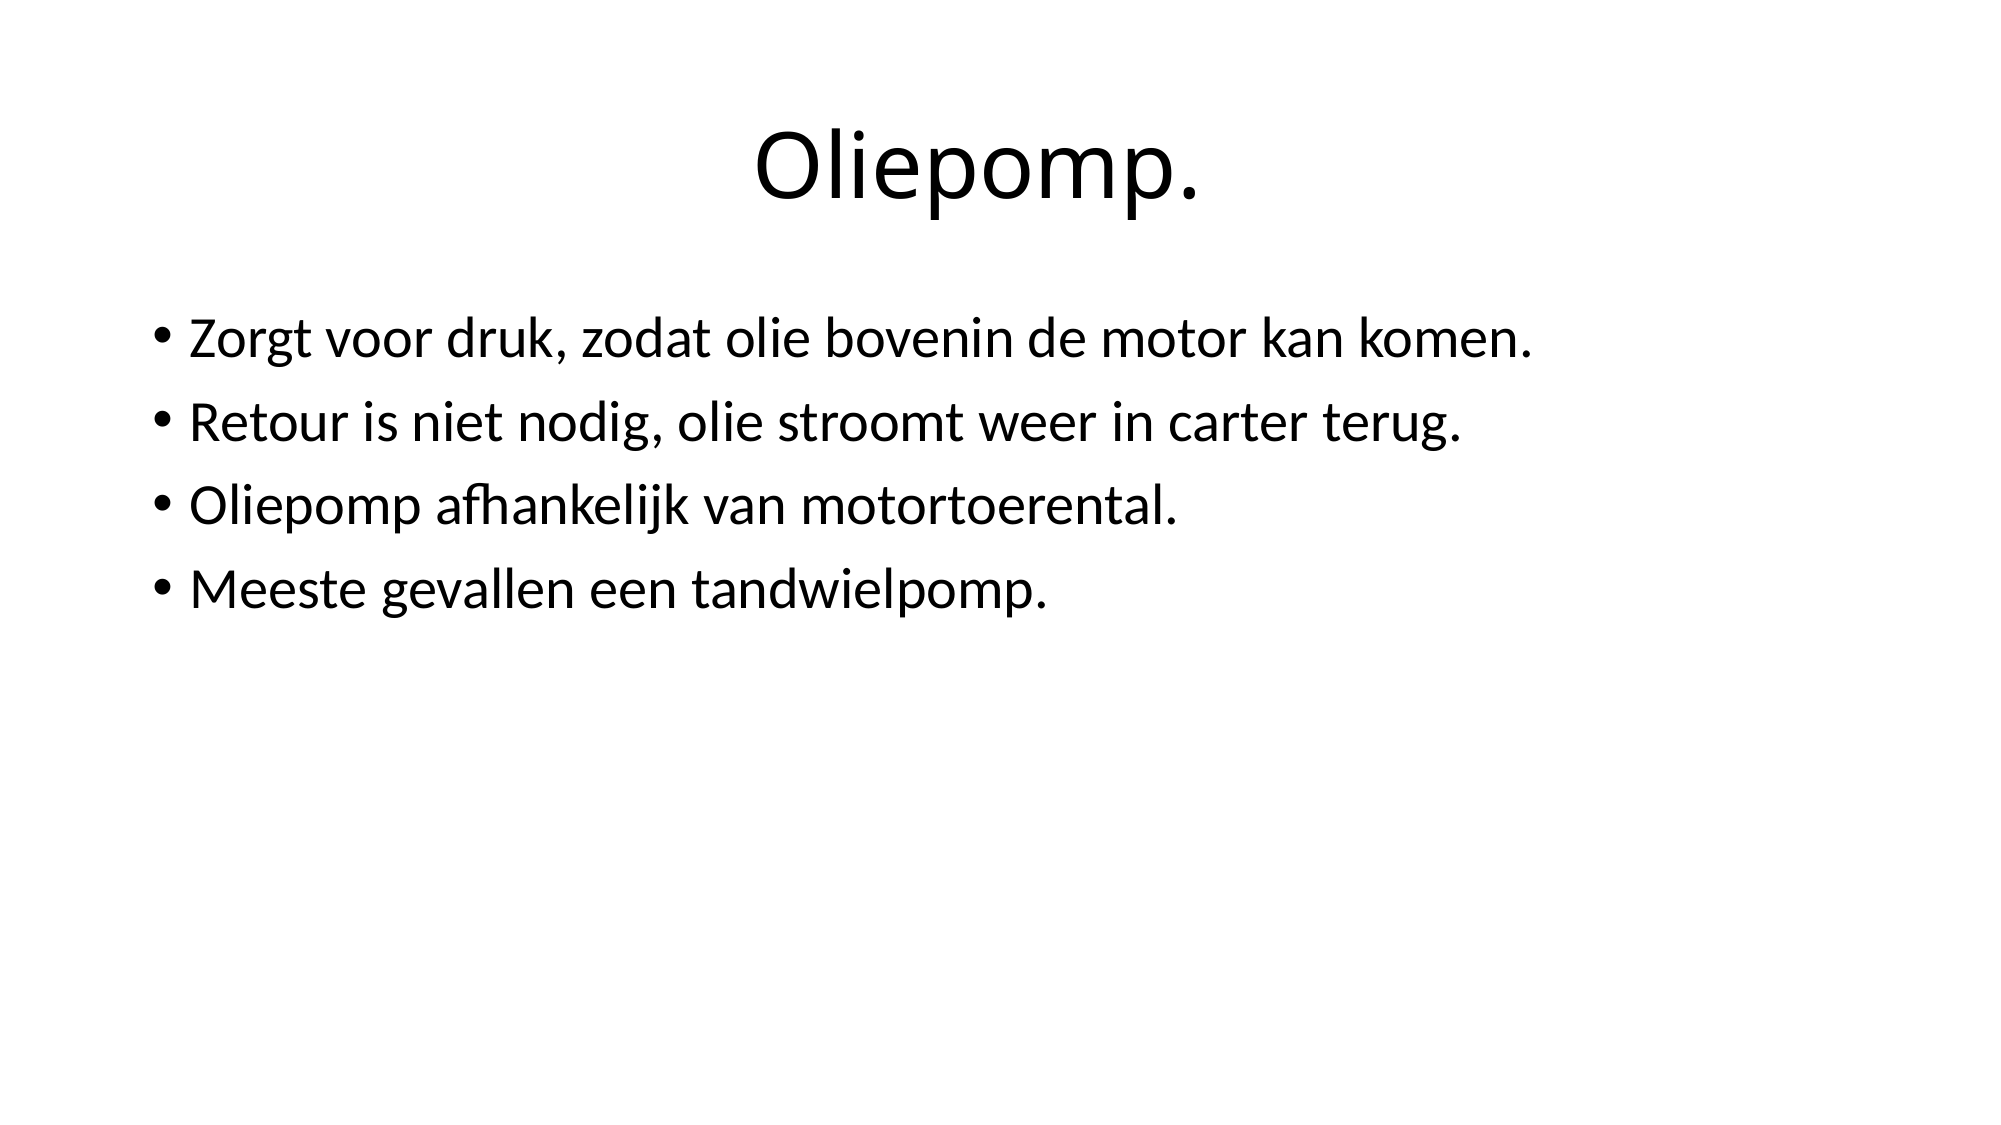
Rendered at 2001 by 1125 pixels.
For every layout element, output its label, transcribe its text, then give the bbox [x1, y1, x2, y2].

title Oliepomp. [137, 59, 1863, 278]
list Zorgt voor druk, zodat olie bovenin de motor kan komen. Retour is niet nodig, olie stroomt weer in carter terug. Oliepomp afhankelijk van motortoerental. Meeste gevallen een tandwielpomp. [137, 299, 1863, 1014]
